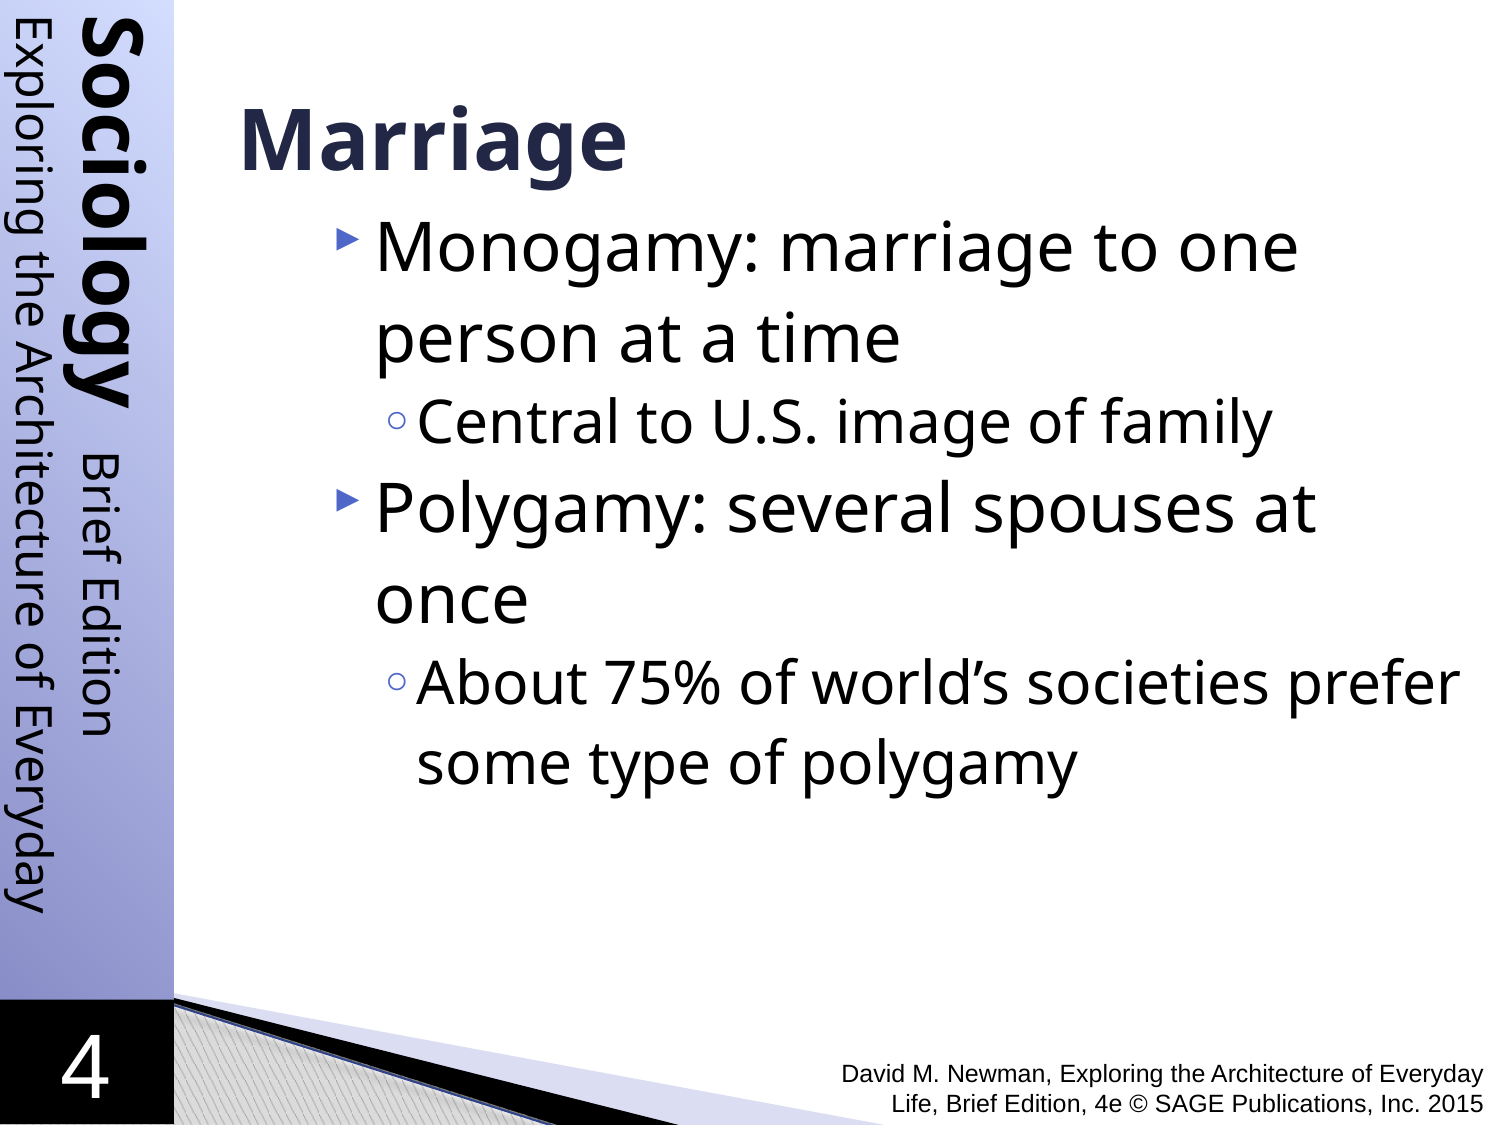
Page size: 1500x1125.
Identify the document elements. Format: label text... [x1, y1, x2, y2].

picture [174, 1003, 558, 1125]
title Marriage [237, 24, 1500, 188]
list Monogamy: marriage to one person at a time Central to U.S. image of family Polygamy: several spouses at once About 75% of world’s societies prefer some type of polygamy [300, 187, 1500, 908]
footer David M. Newman, Exploring the Architecture of Everyday Life, Brief Edition, 4e © SAGE Publications, Inc. 2015 [787, 1065, 1500, 1125]
